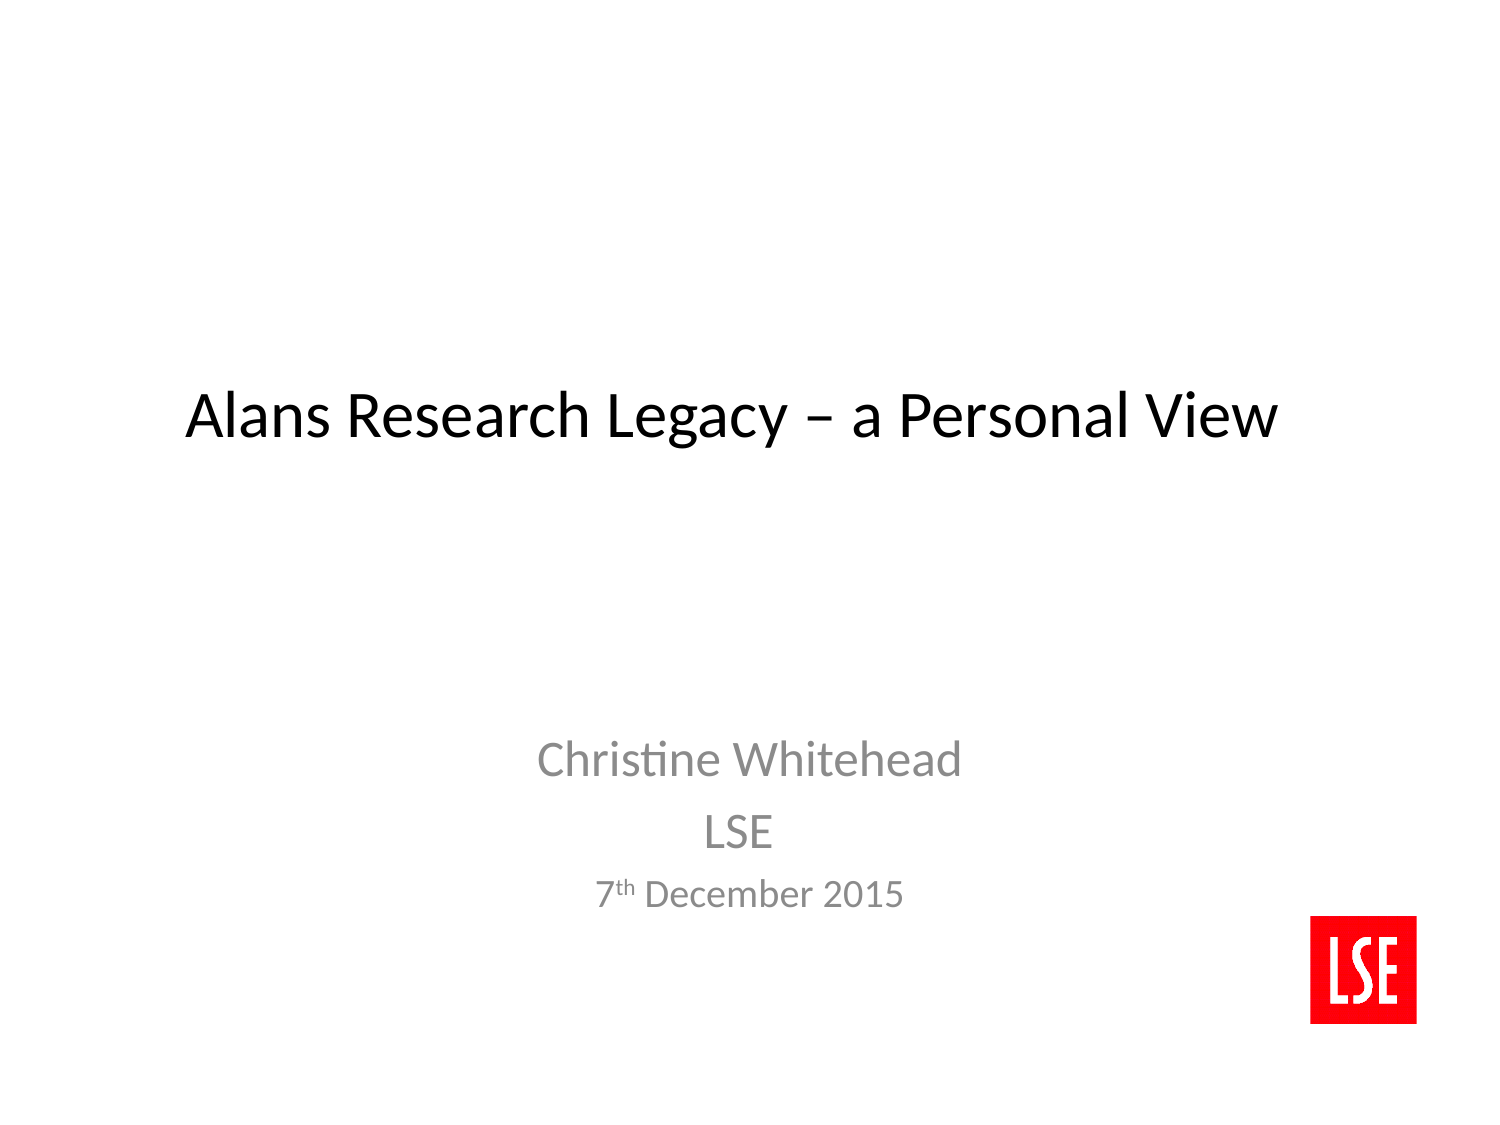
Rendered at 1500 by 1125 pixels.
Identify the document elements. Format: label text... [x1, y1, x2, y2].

subtitle Christine Whitehead LSE 7th December 2015 [225, 637, 1275, 925]
picture [1310, 916, 1417, 1024]
title Alans Research Legacy – a Personal View [95, 290, 1370, 532]
